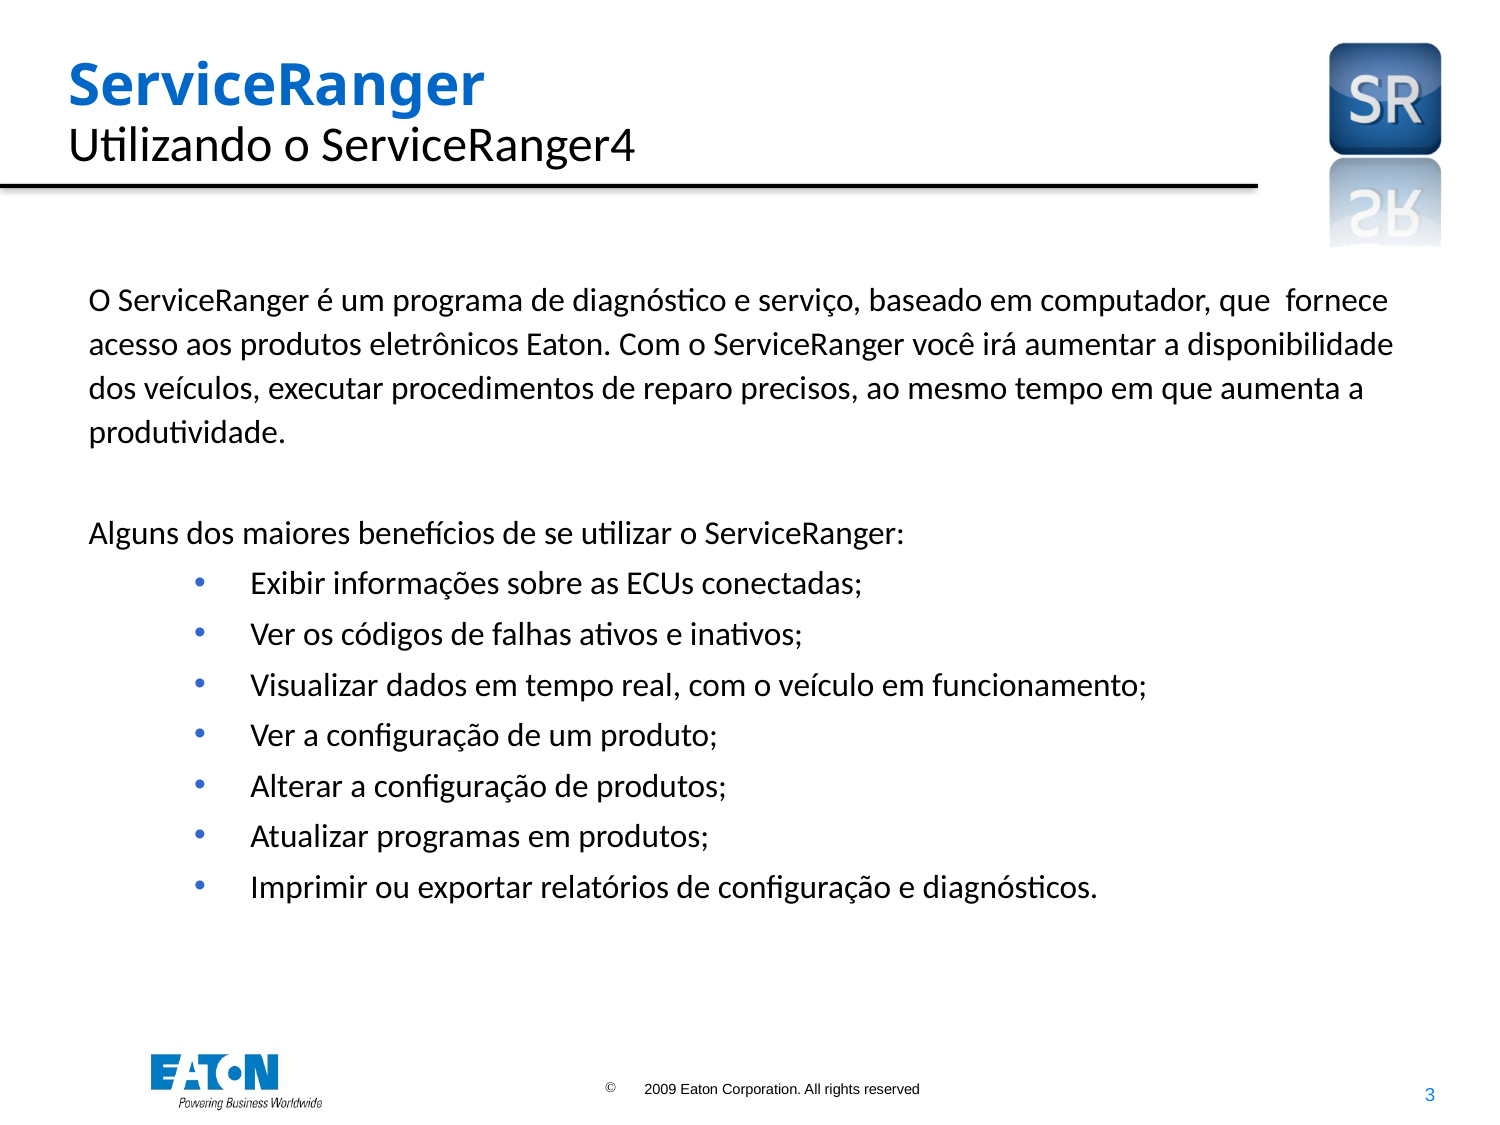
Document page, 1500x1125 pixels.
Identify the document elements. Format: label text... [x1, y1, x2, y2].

picture [142, 1044, 330, 1118]
title ServiceRanger Utilizando o ServiceRanger4 [53, 0, 1354, 180]
text_box O ServiceRanger é um programa de diagnóstico e serviço, baseado em computador, que fornece acesso aos produtos eletrônicos Eaton. Com o ServiceRanger você irá aumentar a disponibilidade dos veículos, executar procedimentos de reparo precisos, ao mesmo tempo em que aumenta a produtividade. Alguns dos maiores benefícios de se utilizar o ServiceRanger: Exibir informações sobre as ECUs conectadas; Ver os códigos de falhas ativos e inativos; Visualizar dados em tempo real, com o veículo em funcionamento; Ver a configuração de um produto; Alterar a configuração de produtos; Atualizar programas em produtos; Imprimir ou exportar relatórios de configuração e diagnósticos. [29, 267, 1447, 913]
